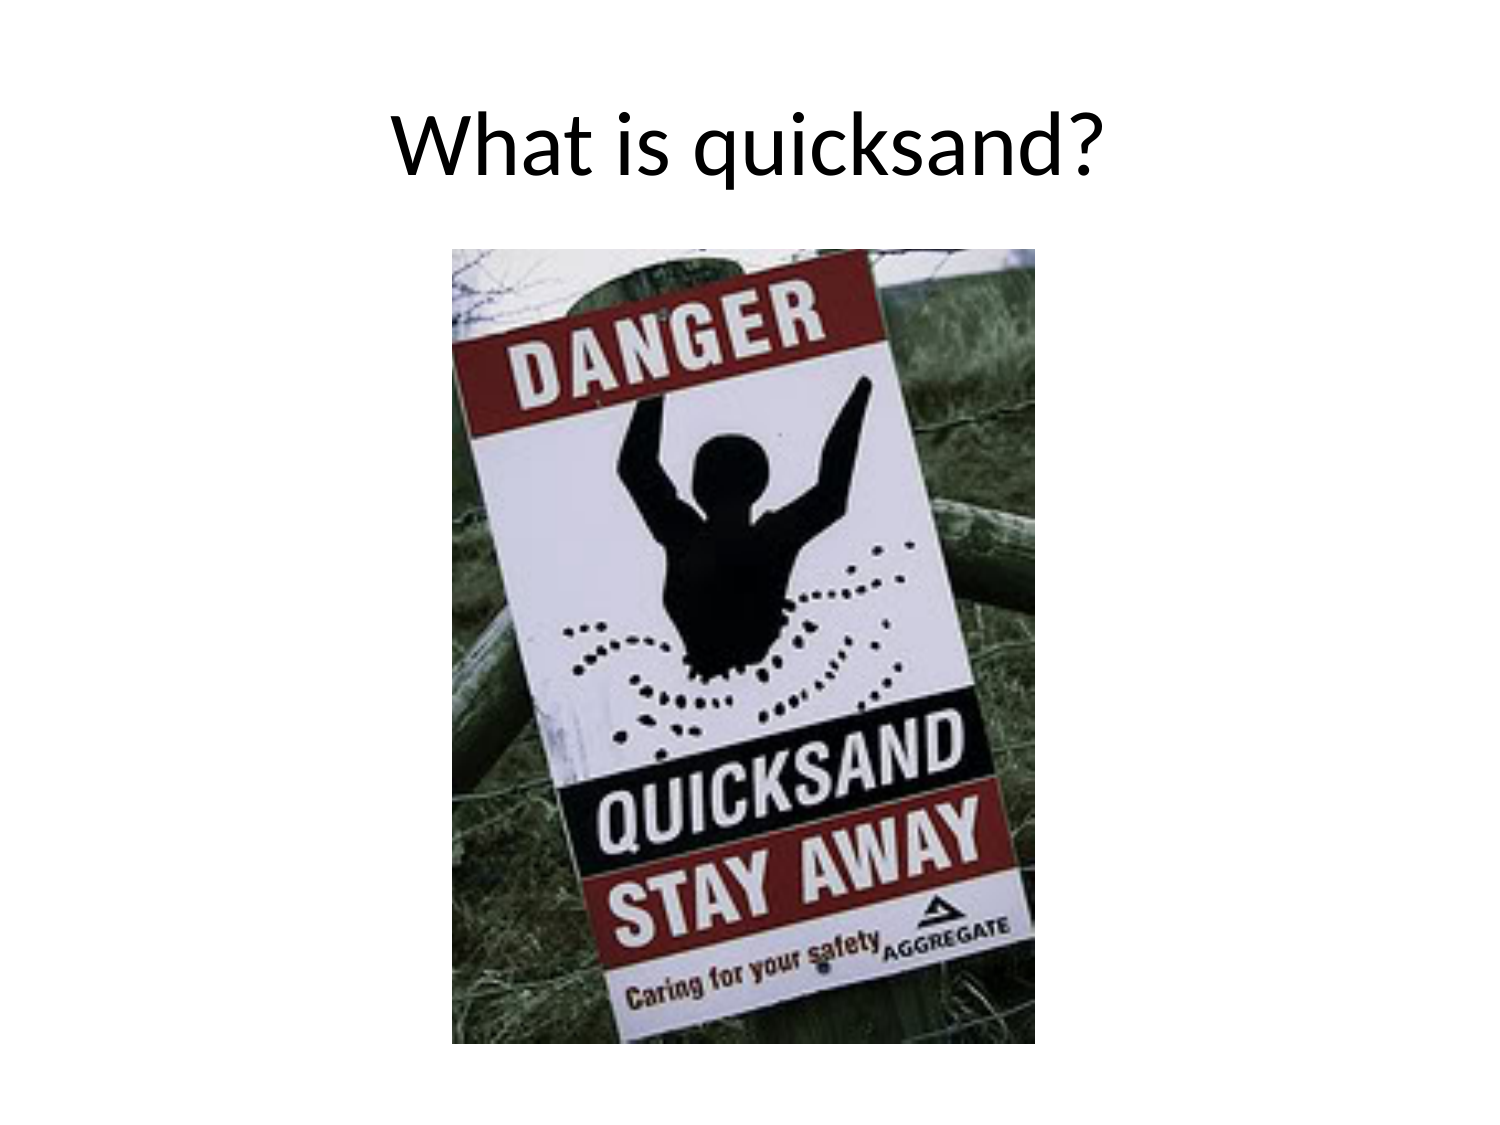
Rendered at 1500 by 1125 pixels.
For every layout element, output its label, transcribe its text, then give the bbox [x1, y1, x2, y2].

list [452, 249, 1035, 1044]
title What is quicksand? [75, 45, 1425, 233]
